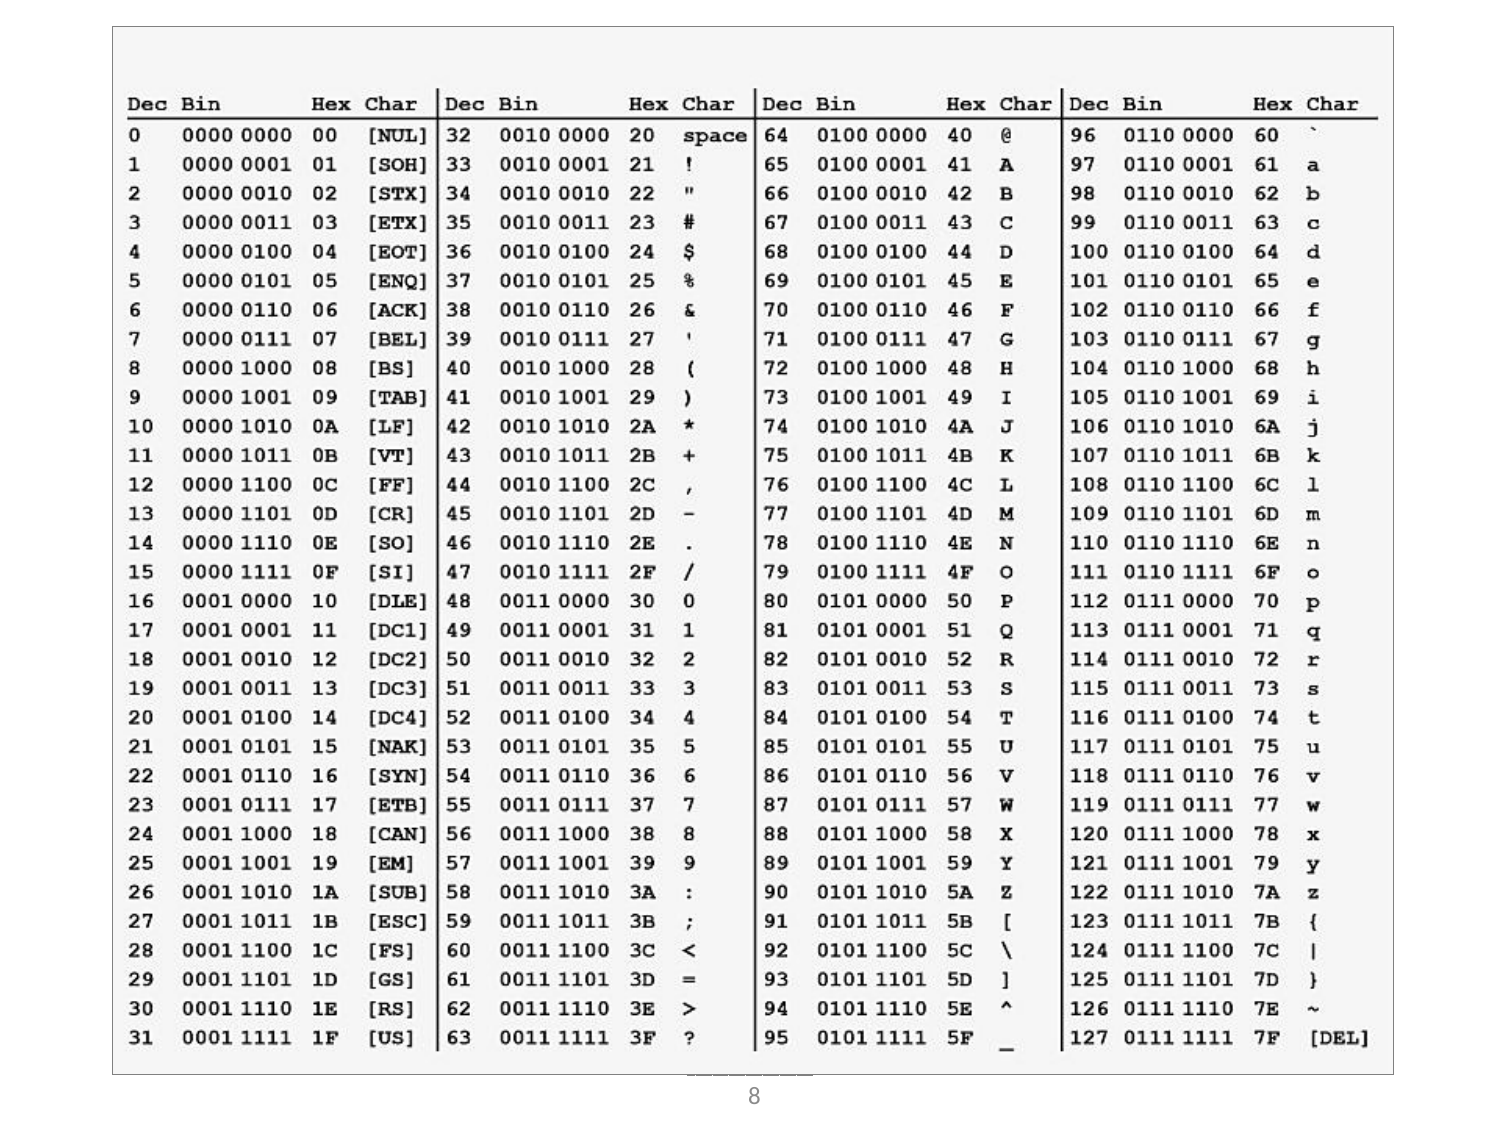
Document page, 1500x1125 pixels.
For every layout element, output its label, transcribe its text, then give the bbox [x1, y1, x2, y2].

slide_number 8 [579, 1084, 930, 1125]
picture [112, 26, 1394, 1076]
